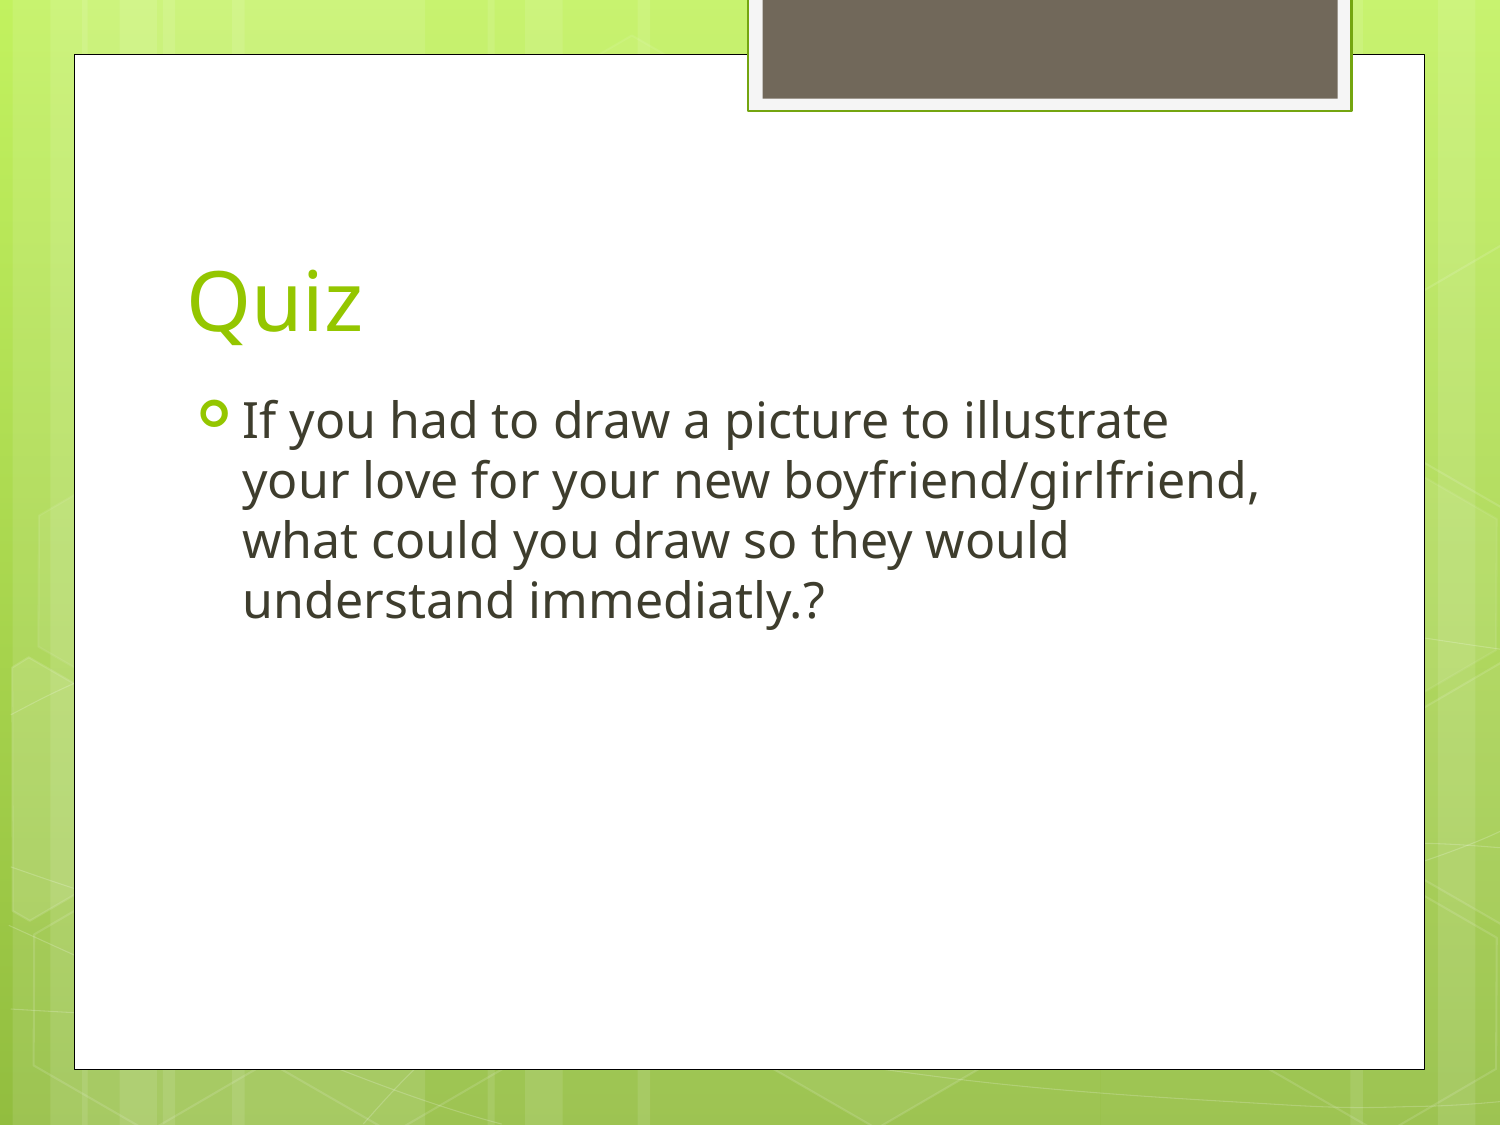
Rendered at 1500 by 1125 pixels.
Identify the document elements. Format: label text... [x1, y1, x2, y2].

title Quiz [171, 168, 1324, 357]
list If you had to draw a picture to illustrate your love for your new boyfriend/girlfriend, what could you draw so they would understand immediatly.? [171, 381, 1283, 957]
